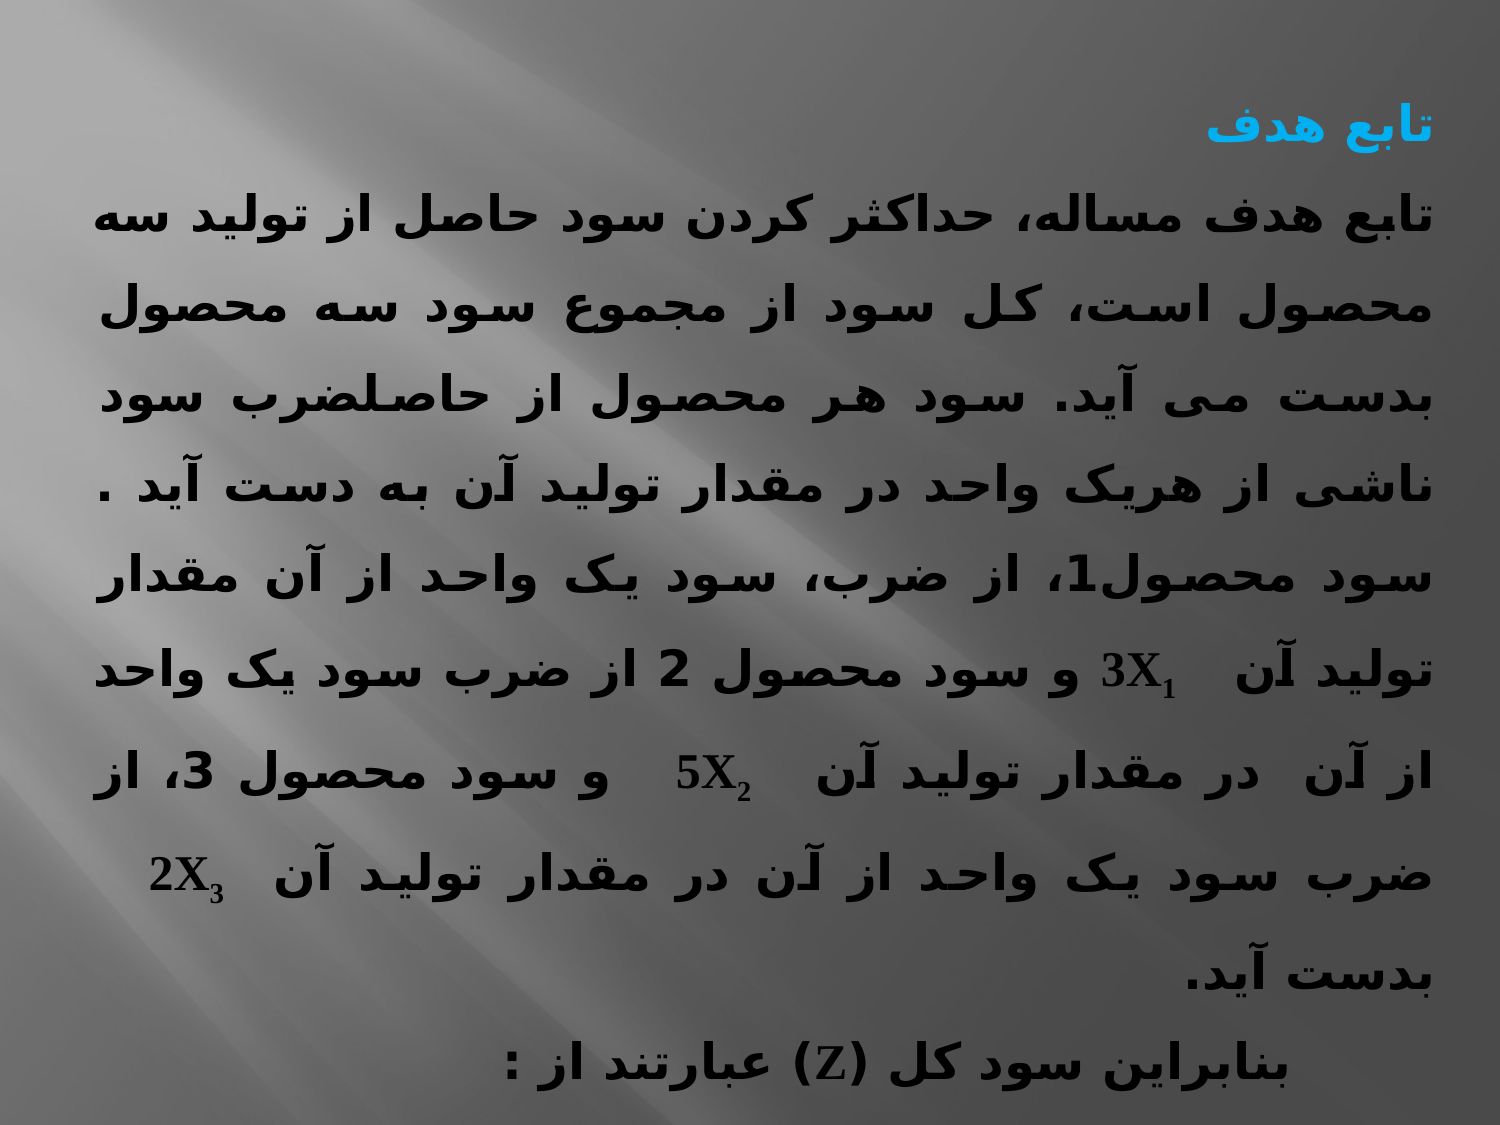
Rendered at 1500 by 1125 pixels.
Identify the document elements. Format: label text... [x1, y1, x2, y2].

text_box تابع هدف تابع هدف مساله، حداکثر کردن سود حاصل از تولید سه محصول است، کل سود از مجموع سود سه محصول بدست می آید. سود هر محصول از حاصلضرب سود ناشی از هریک واحد در مقدار تولید آن به دست آید . سود محصول1، از ضرب، سود یک واحد از آن مقدار تولید آن 3X1 و سود محصول 2 از ضرب سود یک واحد از آن در مقدار تولید آن 5X2 و سود محصول 3، از ضرب سود یک واحد از آن در مقدار تولید آن 2X3 بدست آید. بنابراین سود کل (Z) عبارتند از : Max Z= 3X1 + 5X2 + 2X3 [76, 54, 1450, 1125]
